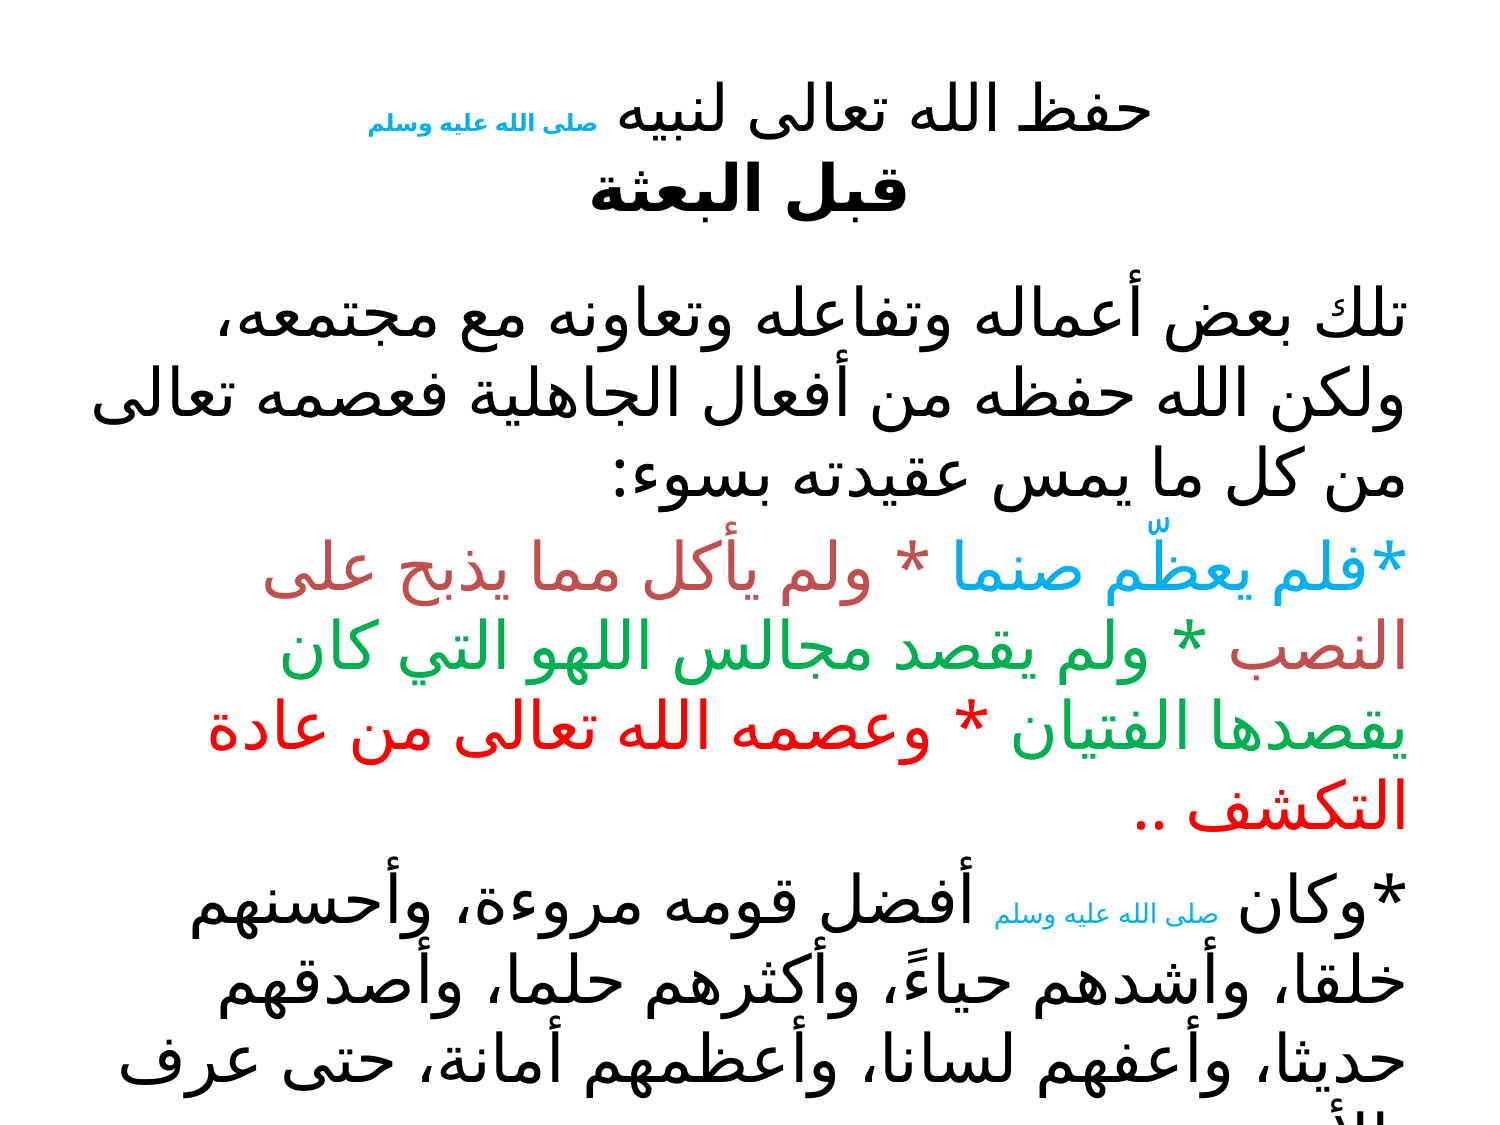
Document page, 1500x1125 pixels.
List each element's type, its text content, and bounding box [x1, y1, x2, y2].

list تلك بعض أعماله وتفاعله وتعاونه مع مجتمعه، ولكن الله حفظه من أفعال الجاهلية فعصمه تعالى من كل ما يمس عقيدته بسوء: *فلم يعظّم صنما * ولم يأكل مما يذبح على النصب * ولم يقصد مجالس اللهو التي كان يقصدها الفتيان * وعصمه الله تعالى من عادة التكشف .. *وكان صلى الله عليه وسلم أفضل قومه مروءة، وأحسنهم خلقا، وأشدهم حياءً، وأكثرهم حلما، وأصدقهم حديثا، وأعفهم لسانا، وأعظمهم أمانة، حتى عرف بالأمين... [75, 262, 1425, 1005]
title حفظ الله تعالى لنبيه صلى الله عليه وسلم قبل البعثة [75, 45, 1425, 233]
